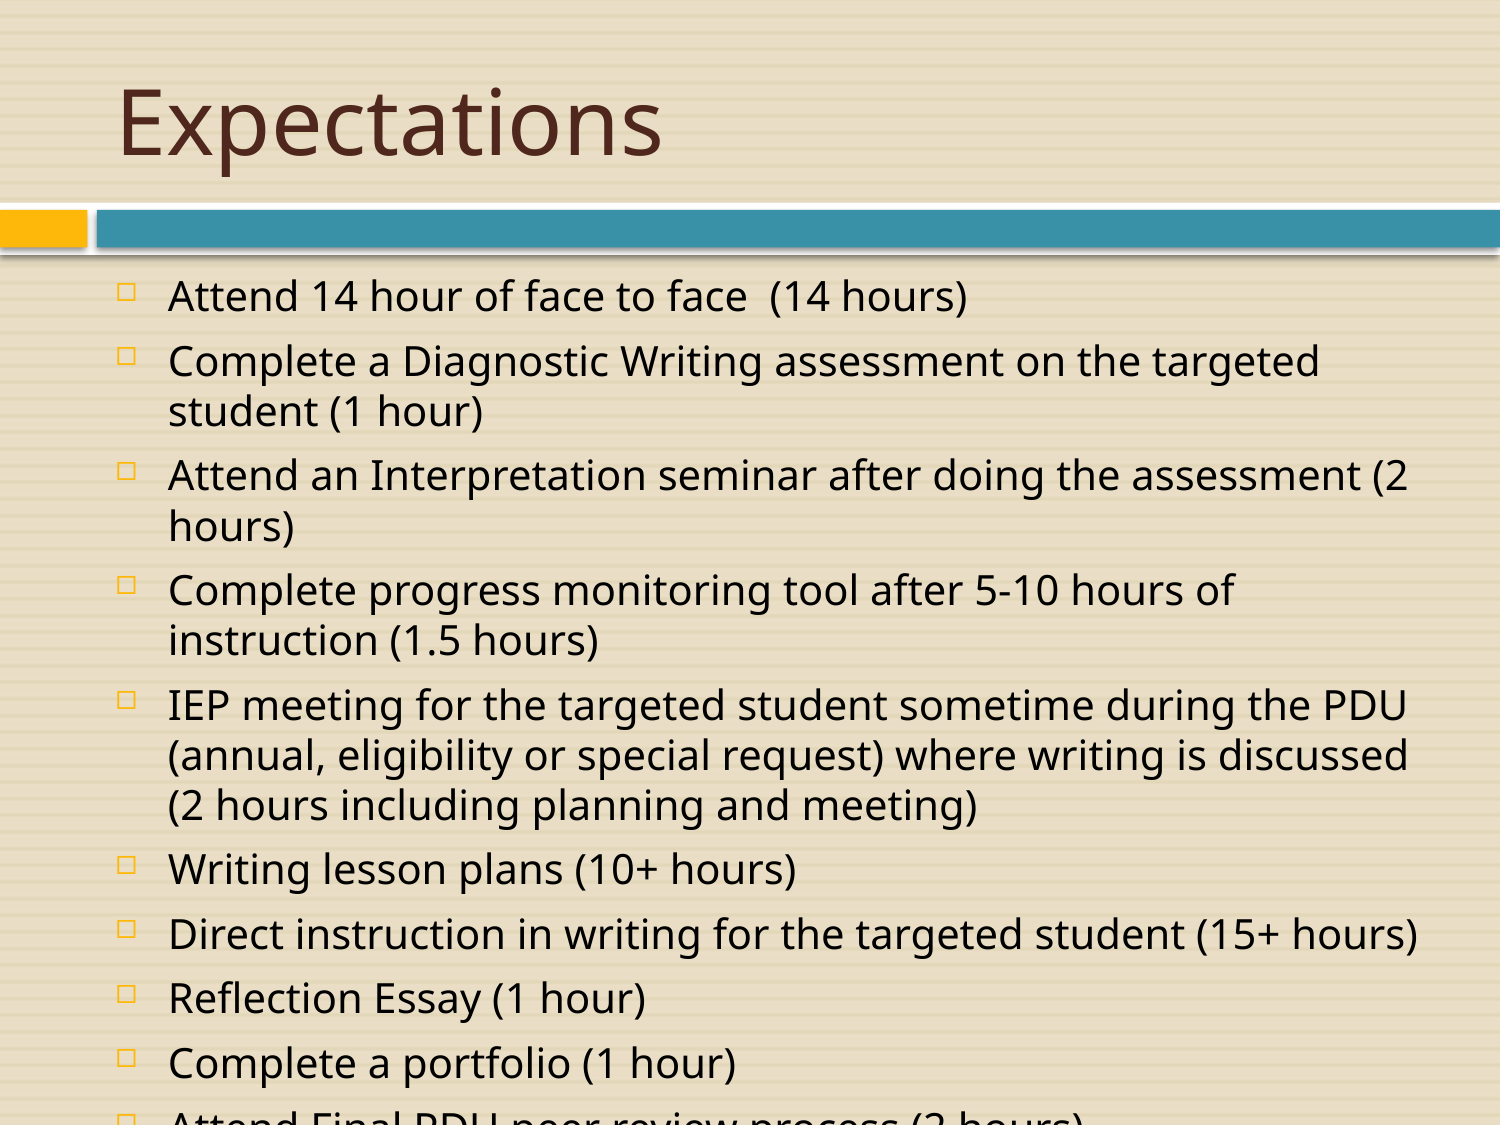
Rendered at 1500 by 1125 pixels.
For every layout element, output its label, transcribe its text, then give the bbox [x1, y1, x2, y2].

title Expectations [100, 37, 1439, 201]
list Attend 14 hour of face to face (14 hours) Complete a Diagnostic Writing assessment on the targeted student (1 hour) Attend an Interpretation seminar after doing the assessment (2 hours) Complete progress monitoring tool after 5-10 hours of instruction (1.5 hours) IEP meeting for the targeted student sometime during the PDU (annual, eligibility or special request) where writing is discussed (2 hours including planning and meeting) Writing lesson plans (10+ hours) Direct instruction in writing for the targeted student (15+ hours) Reflection Essay (1 hour) Complete a portfolio (1 hour) Attend Final PDU peer review process (2 hours) [100, 262, 1439, 1001]
